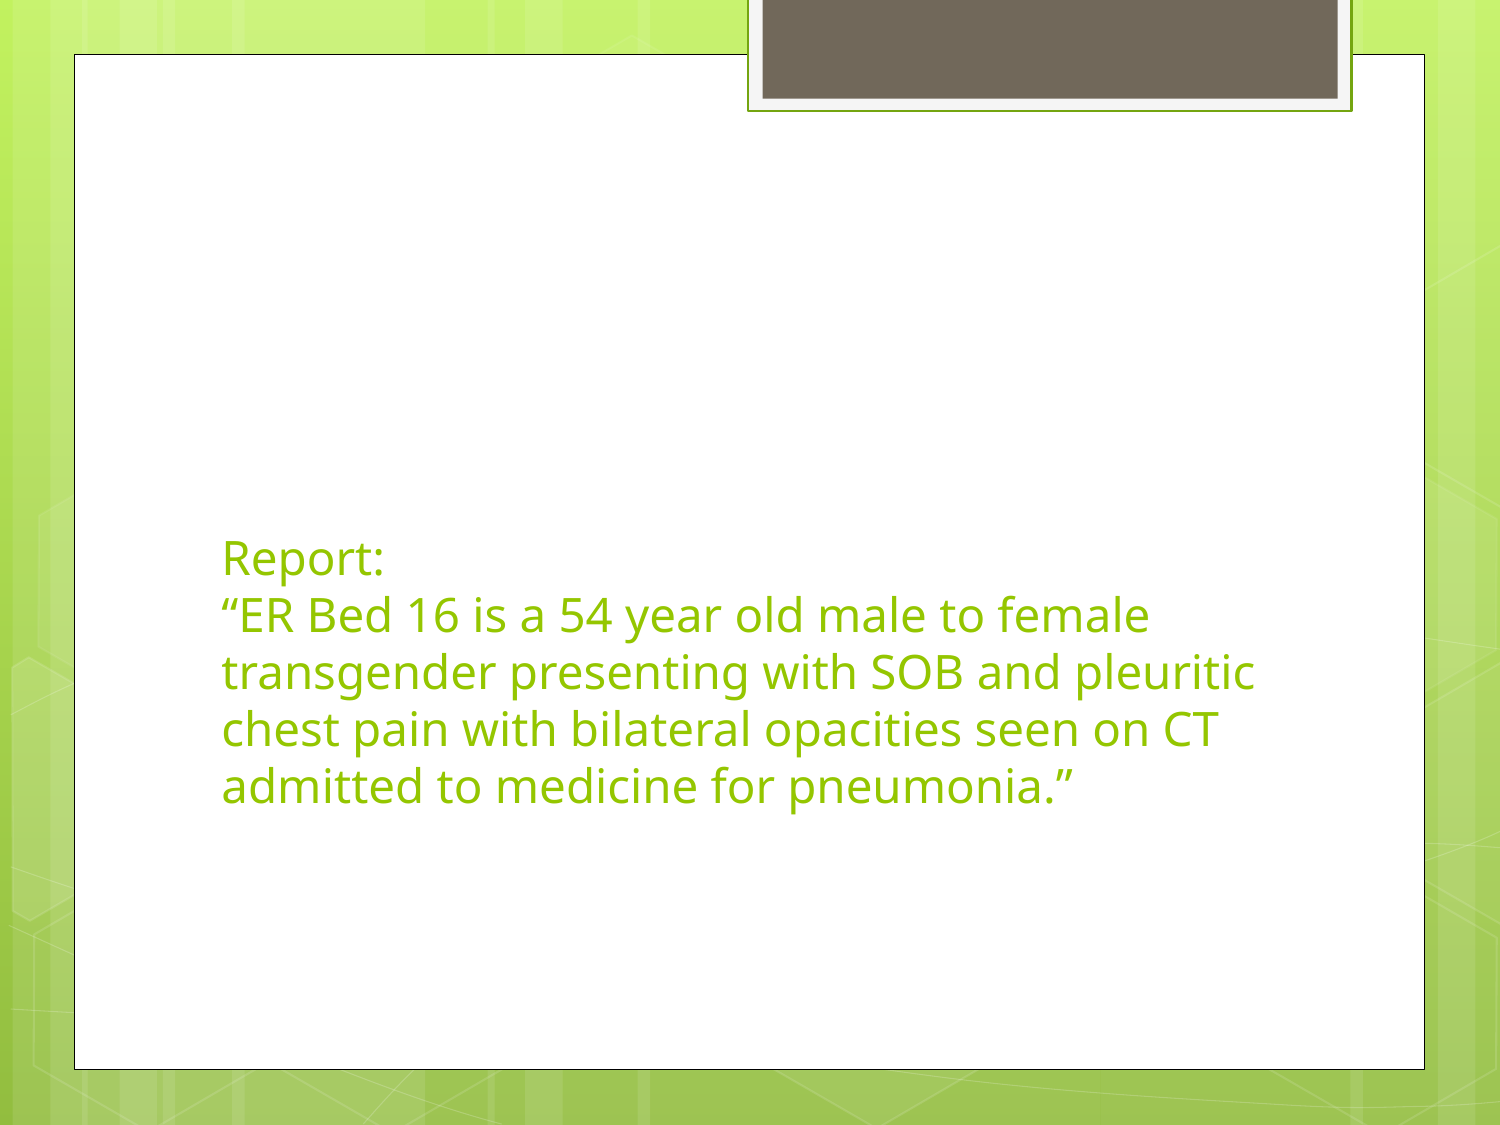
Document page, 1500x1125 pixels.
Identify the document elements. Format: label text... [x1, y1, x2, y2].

title Report: “ER Bed 16 is a 54 year old male to female transgender presenting with SOB and pleuritic chest pain with bilateral opacities seen on CT admitted to medicine for pneumonia.” [206, 475, 1296, 820]
